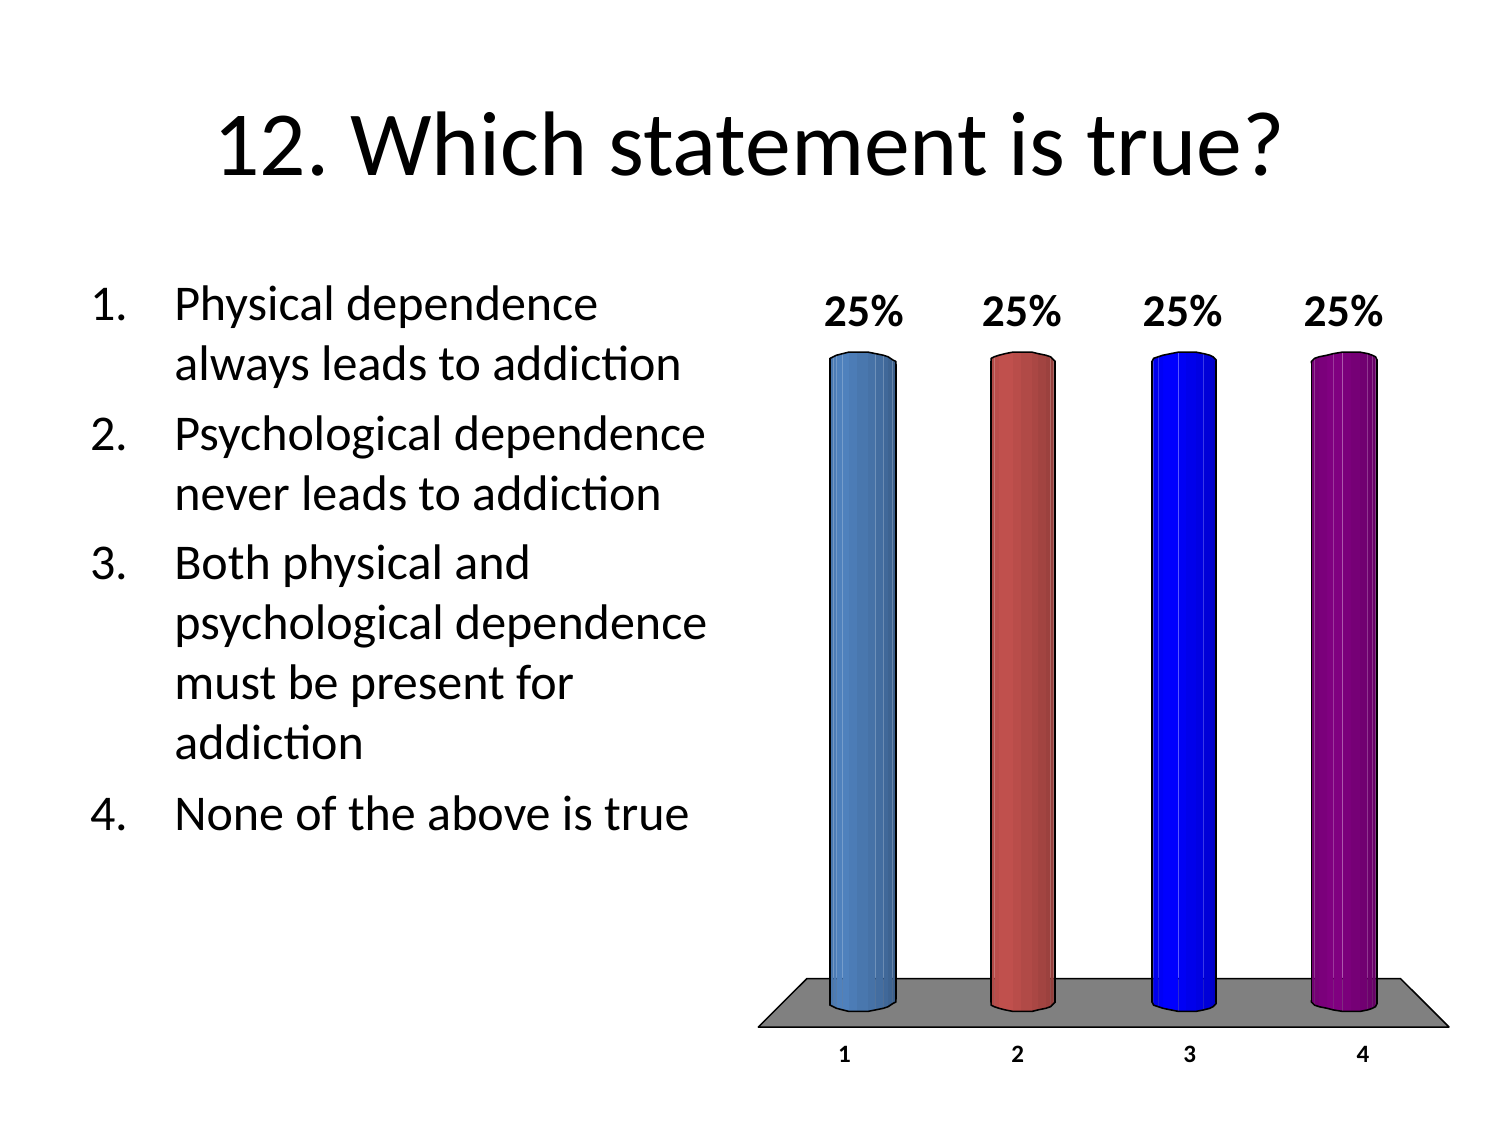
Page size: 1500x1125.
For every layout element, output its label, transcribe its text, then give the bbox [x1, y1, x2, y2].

list Physical dependence always leads to addiction Psychological dependence never leads to addiction Both physical and psychological dependence must be present for addiction None of the above is true [75, 262, 750, 1005]
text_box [739, 270, 1490, 1115]
title 12. Which statement is true? [75, 45, 1425, 233]
